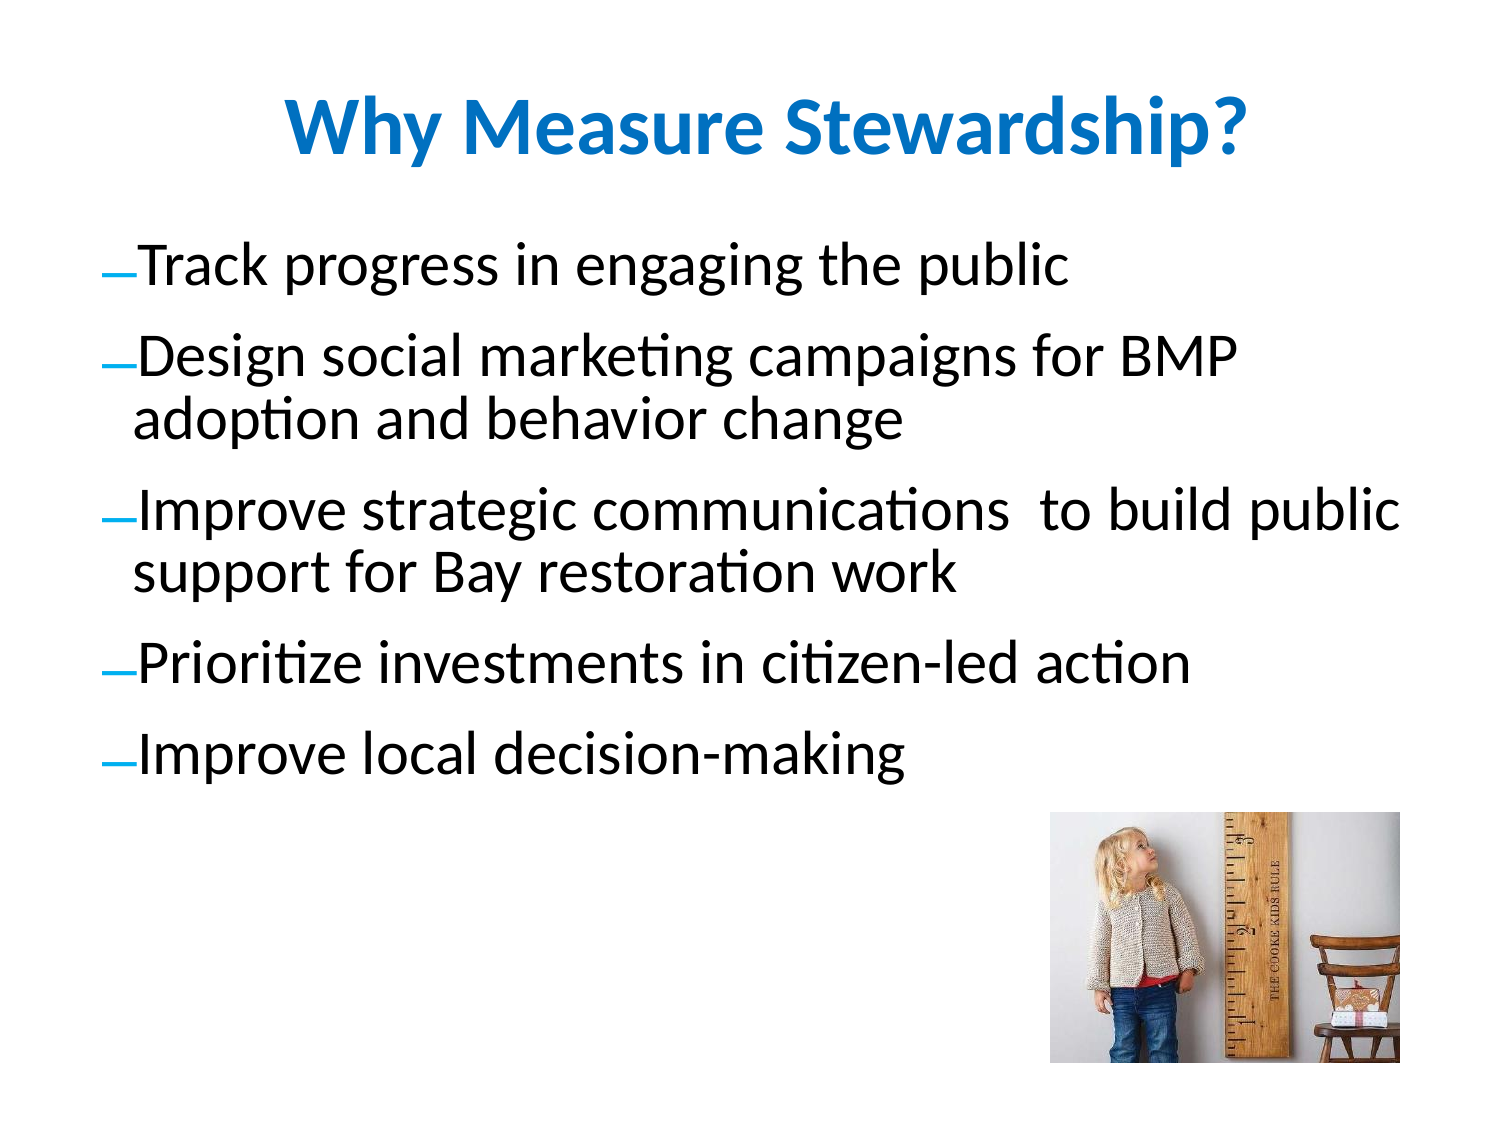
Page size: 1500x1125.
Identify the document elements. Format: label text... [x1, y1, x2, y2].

picture [1049, 812, 1400, 1063]
list Track progress in engaging the public Design social marketing campaigns for BMP adoption and behavior change Improve strategic communications to build public support for Bay restoration work Prioritize investments in citizen-led action Improve local decision-making [87, 230, 1463, 832]
title Why Measure Stewardship? [99, 24, 1436, 230]
